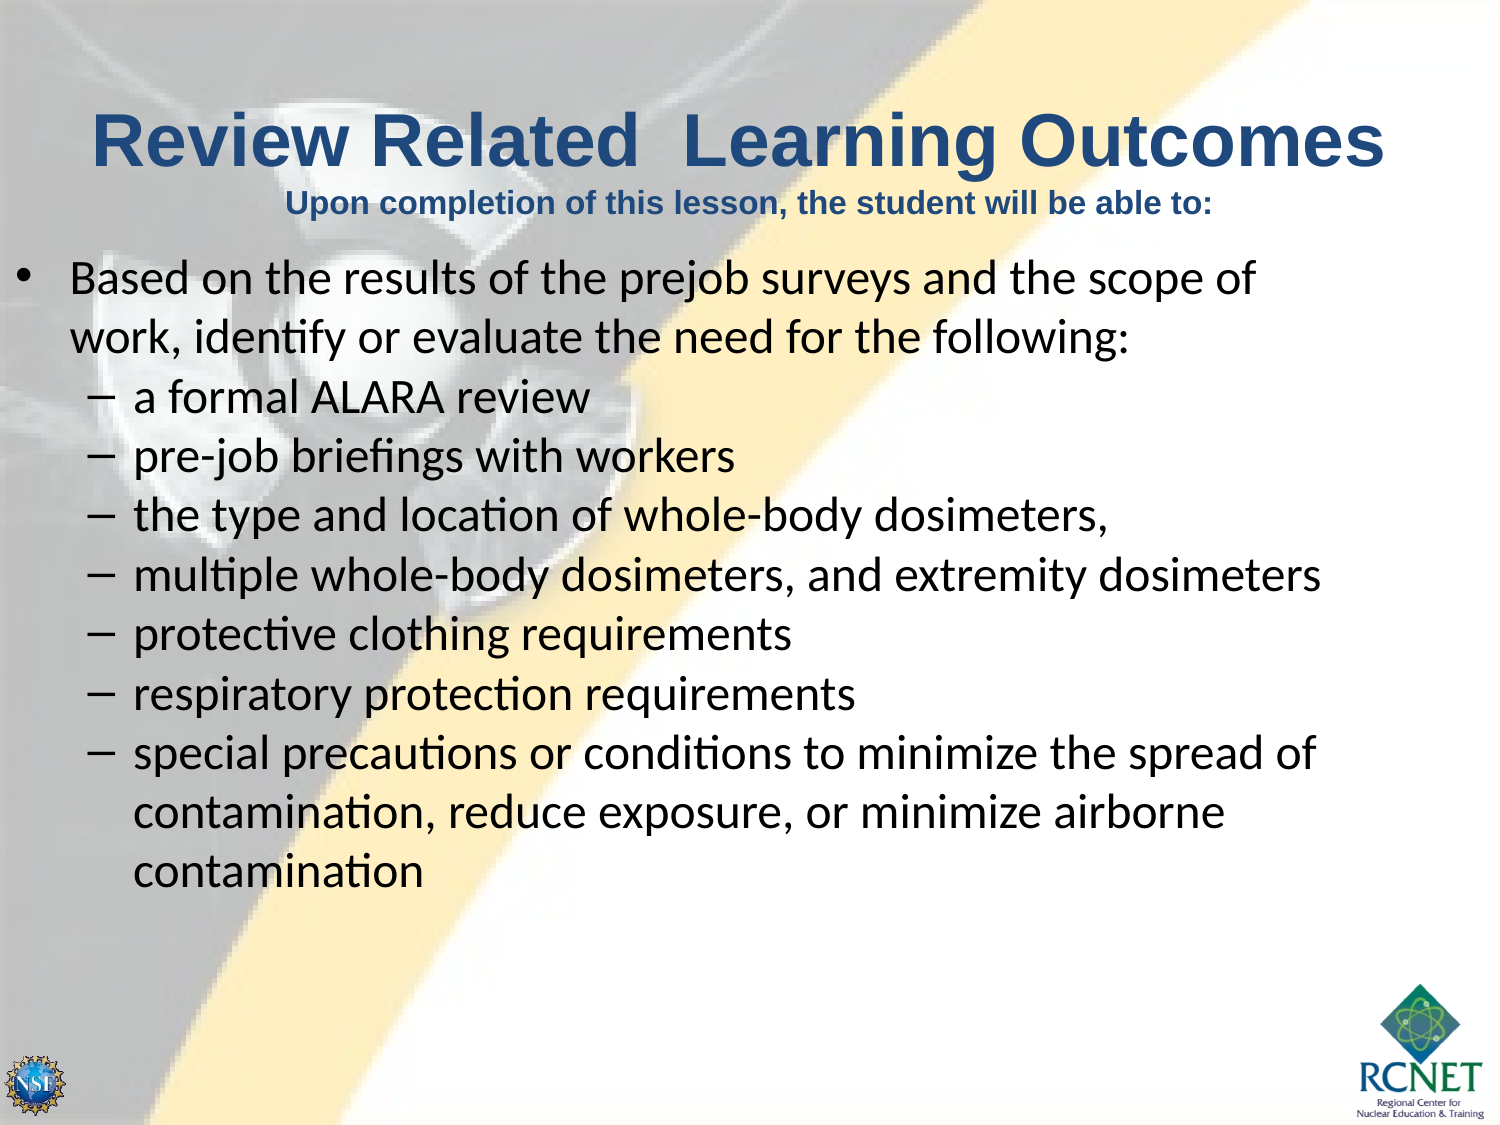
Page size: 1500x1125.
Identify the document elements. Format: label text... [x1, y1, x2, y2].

picture [0, 1056, 75, 1116]
text_box Review Related Learning Outcomes Upon completion of this lesson, the student will be able to: [68, 62, 1432, 250]
list Based on the results of the prejob surveys and the scope of work, identify or evaluate the need for the following: a formal ALARA review pre-job briefings with workers the type and location of whole-body dosimeters, multiple whole-body dosimeters, and extremity dosimeters protective clothing requirements respiratory protection requirements special precautions or conditions to minimize the spread of contamination, reduce exposure, or minimize airborne contamination [0, 237, 1350, 1025]
picture [1332, 977, 1500, 1125]
